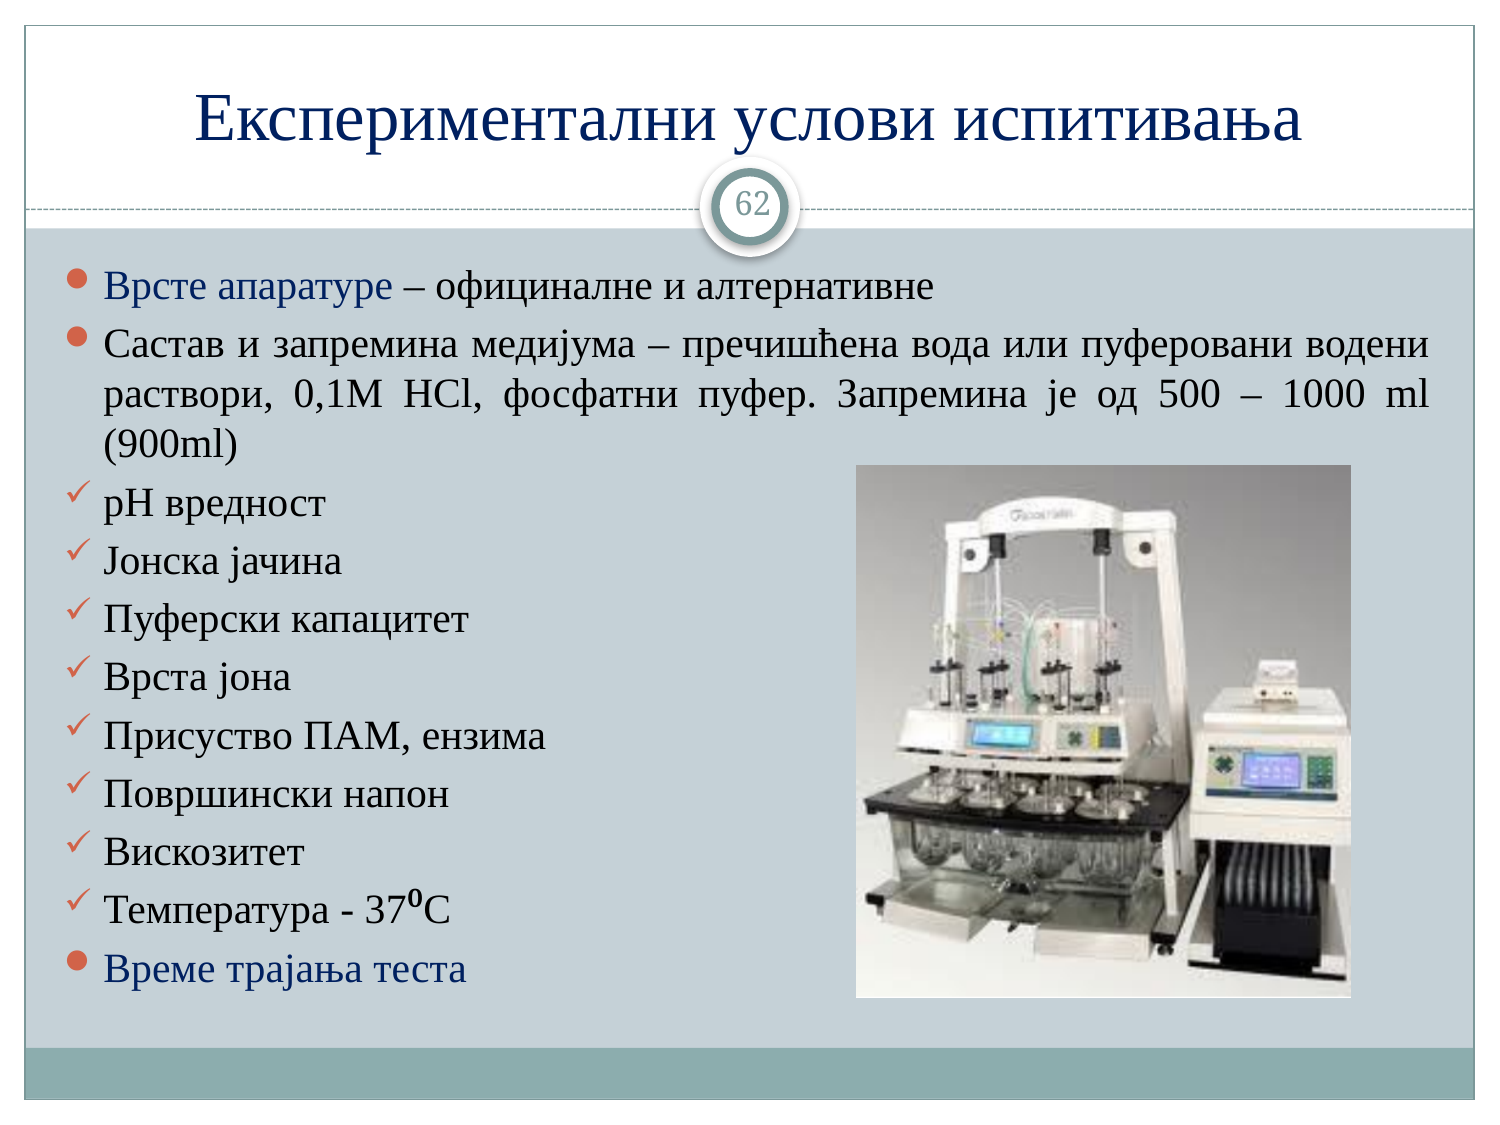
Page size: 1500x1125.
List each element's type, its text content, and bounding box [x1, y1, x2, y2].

list Врсте апаратуре – официналне и алтернативне Састав и запремина медијума – пречишћена вода или пуферовани водени раствори, 0,1M HCl, фосфатни пуфер. Запремина је од 500 – 1000 ml (900ml) pH вредност Јонска јачина Пуферски капацитет Врста јона Присуство ПАМ, ензима Површински напон Вискозитет Температура - 37⁰C Време трајања теста [49, 250, 1445, 1001]
title Експериментални услови испитивања [49, 37, 1450, 162]
picture [855, 465, 1351, 998]
slide_number 62 [715, 168, 791, 241]
